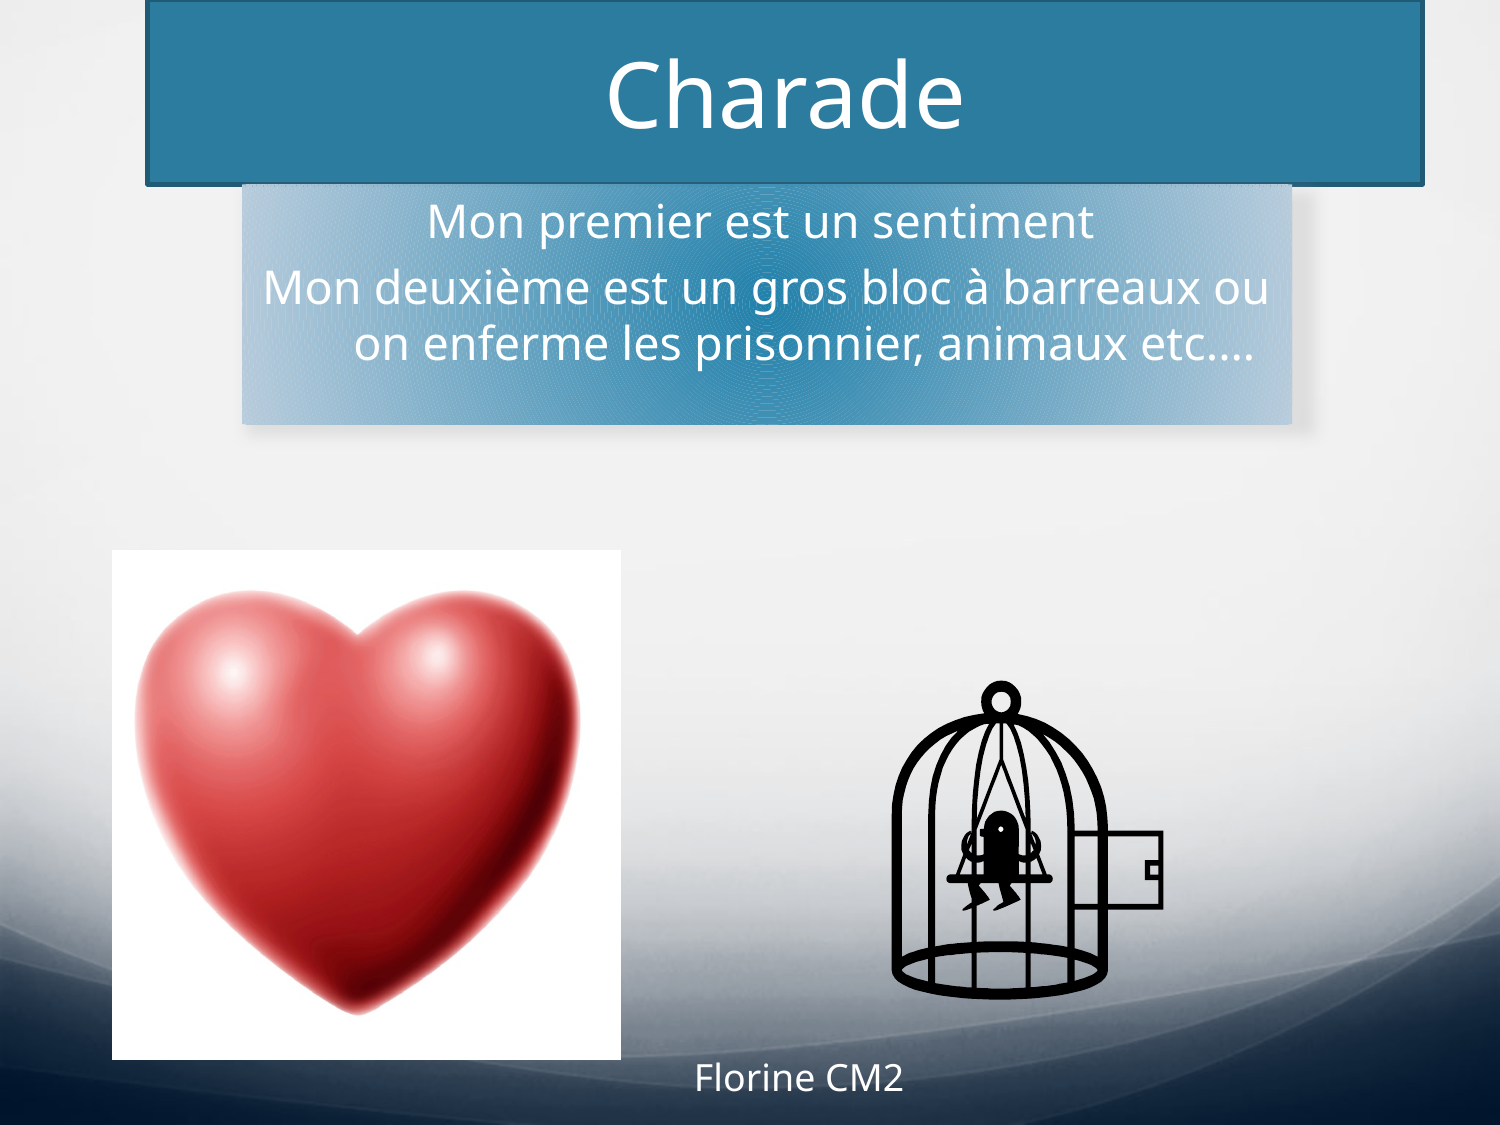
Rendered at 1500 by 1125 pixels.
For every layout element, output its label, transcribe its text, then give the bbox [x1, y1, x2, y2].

picture [111, 550, 621, 1060]
subtitle Mon premier est un sentiment Mon deuxième est un gros bloc à barreaux ou on enferme les prisonnier, animaux etc.… [242, 184, 1293, 425]
picture [891, 680, 1164, 1001]
text_box Florine CM2 [679, 1046, 1128, 1107]
title Charade [145, 0, 1425, 187]
